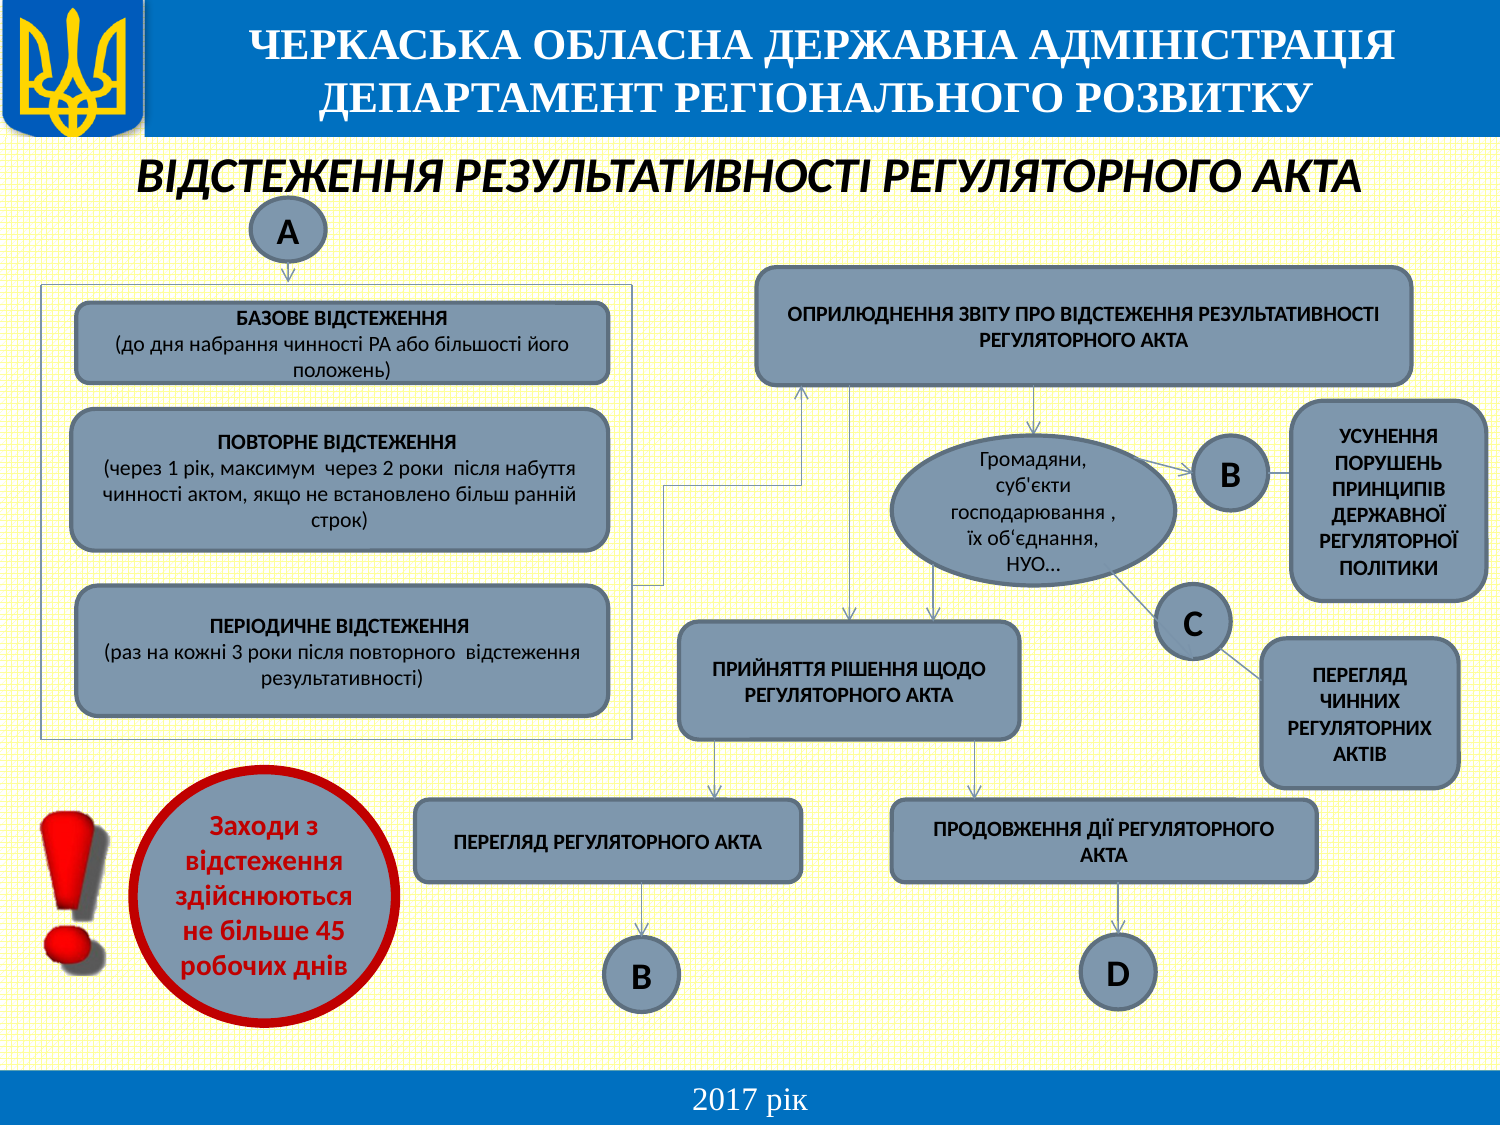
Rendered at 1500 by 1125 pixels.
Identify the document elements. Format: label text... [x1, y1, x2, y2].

text_box А [248, 195, 328, 264]
text_box В [601, 935, 682, 1015]
text_box ПЕРЕГЛЯД РЕГУЛЯТОРНОГО АКТА [412, 797, 804, 885]
text_box ОПРИЛЮДНЕННЯ ЗВІТУ ПРО ВІДСТЕЖЕННЯ РЕЗУЛЬТАТИВНОСТІ РЕГУЛЯТОРНОГО АКТА [754, 265, 1414, 388]
text_box С [1154, 581, 1233, 662]
title ЧЕРКАСЬКА ОБЛАСНА ДЕРЖАВНА АДМІНІСТРАЦІЯ ДЕПАРТАМЕНТ РЕГІОНАЛЬНОГО РОЗВИТКУ [151, 0, 1500, 137]
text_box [631, 416, 833, 555]
text_box В [1191, 433, 1271, 513]
text_box Заходи з відстеження здійснюються не більше 45 робочих днів [137, 767, 398, 1026]
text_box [1133, 446, 1205, 458]
text_box ПЕРЕГЛЯД ЧИННИХ РЕГУЛЯТОРНИХ АКТІВ [1259, 636, 1461, 791]
text_box D [1078, 932, 1158, 1012]
text_box ВІДСТЕЖЕННЯ РЕЗУЛЬТАТИВНОСТІ РЕГУЛЯТОРНОГО АКТА [0, 137, 1500, 208]
text_box ПОВТОРНЕ ВІДСТЕЖЕННЯ (через 1 рік, максимум через 2 роки після набуття чинності актом, якщо не встановлено більш ранній строк) [69, 406, 611, 553]
list 2017 рік [0, 1070, 1500, 1125]
picture [0, 0, 145, 151]
text_box Громадяни, суб'єкти господарювання , їх об‘єднання, НУО… [889, 433, 1178, 588]
text_box ПРИЙНЯТТЯ РІШЕННЯ ЩОДО РЕГУЛЯТОРНОГО АКТА [676, 619, 1022, 742]
picture [0, 805, 134, 976]
text_box БАЗОВЕ ВІДСТЕЖЕННЯ (до дня набрання чинності РА або більшості його положень) [74, 300, 611, 386]
text_box ПЕРІОДИЧНЕ ВІДСТЕЖЕННЯ (раз на кожні 3 роки після повторного відстеження результативності) [74, 583, 611, 719]
text_box ПРОДОВЖЕННЯ ДІЇ РЕГУЛЯТОРНОГО АКТА [889, 797, 1319, 885]
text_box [1103, 563, 1156, 622]
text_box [1219, 647, 1262, 681]
text_box УСУНЕННЯ ПОРУШЕНЬ ПРИНЦИПІВ ДЕРЖАВНОЇ РЕГУЛЯТОРНОЇ ПОЛІТИКИ [1289, 398, 1489, 604]
